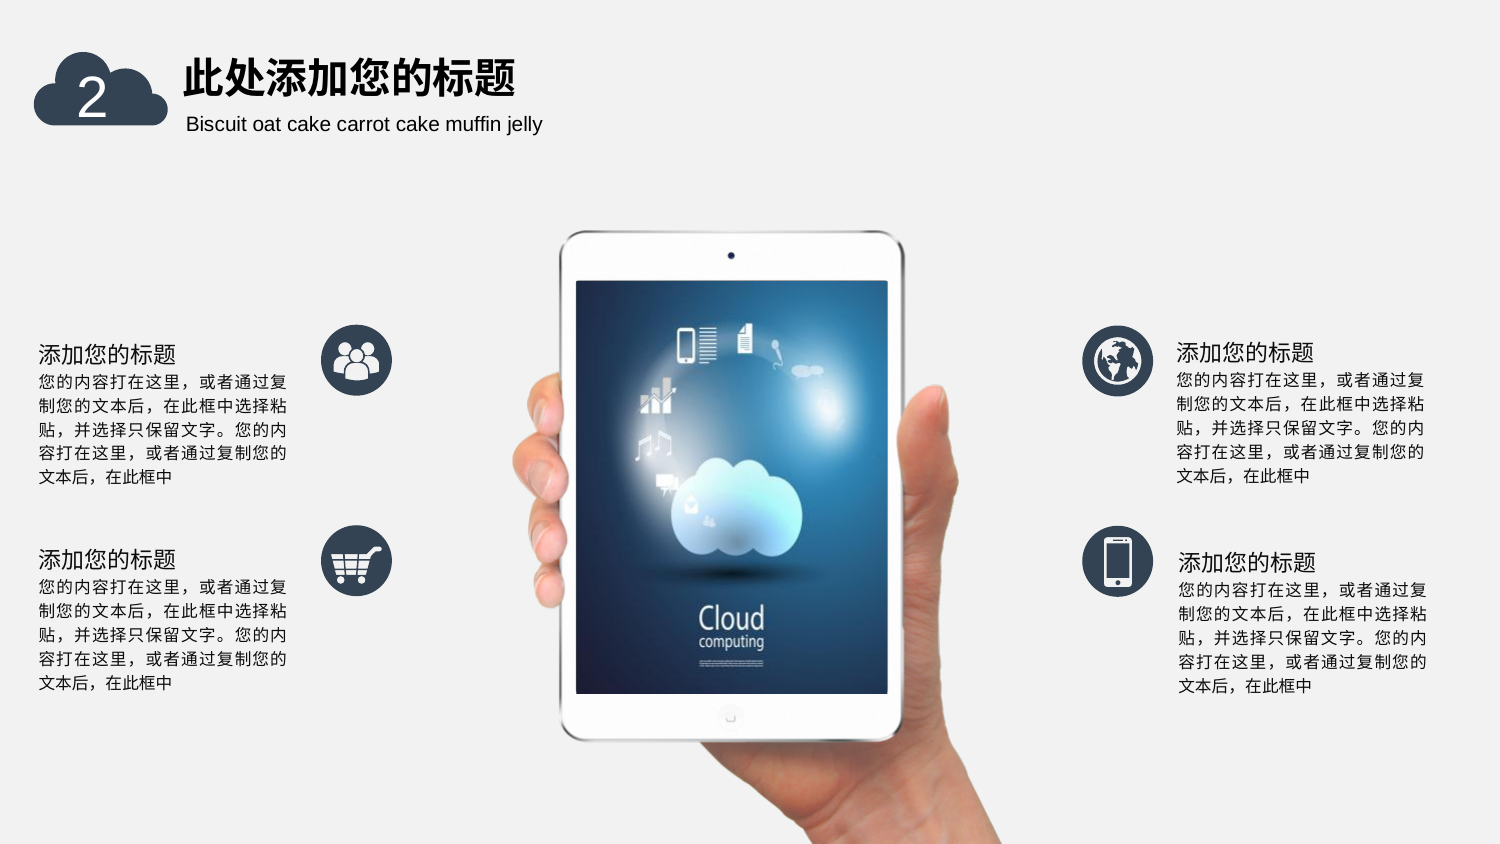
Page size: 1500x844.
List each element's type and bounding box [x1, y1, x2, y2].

text_box [30, 324, 392, 493]
text_box [33, 51, 168, 138]
text_box [1082, 525, 1435, 702]
text_box [512, 230, 1002, 844]
text_box [1082, 325, 1432, 492]
text_box [167, 44, 732, 144]
text_box [30, 525, 392, 699]
